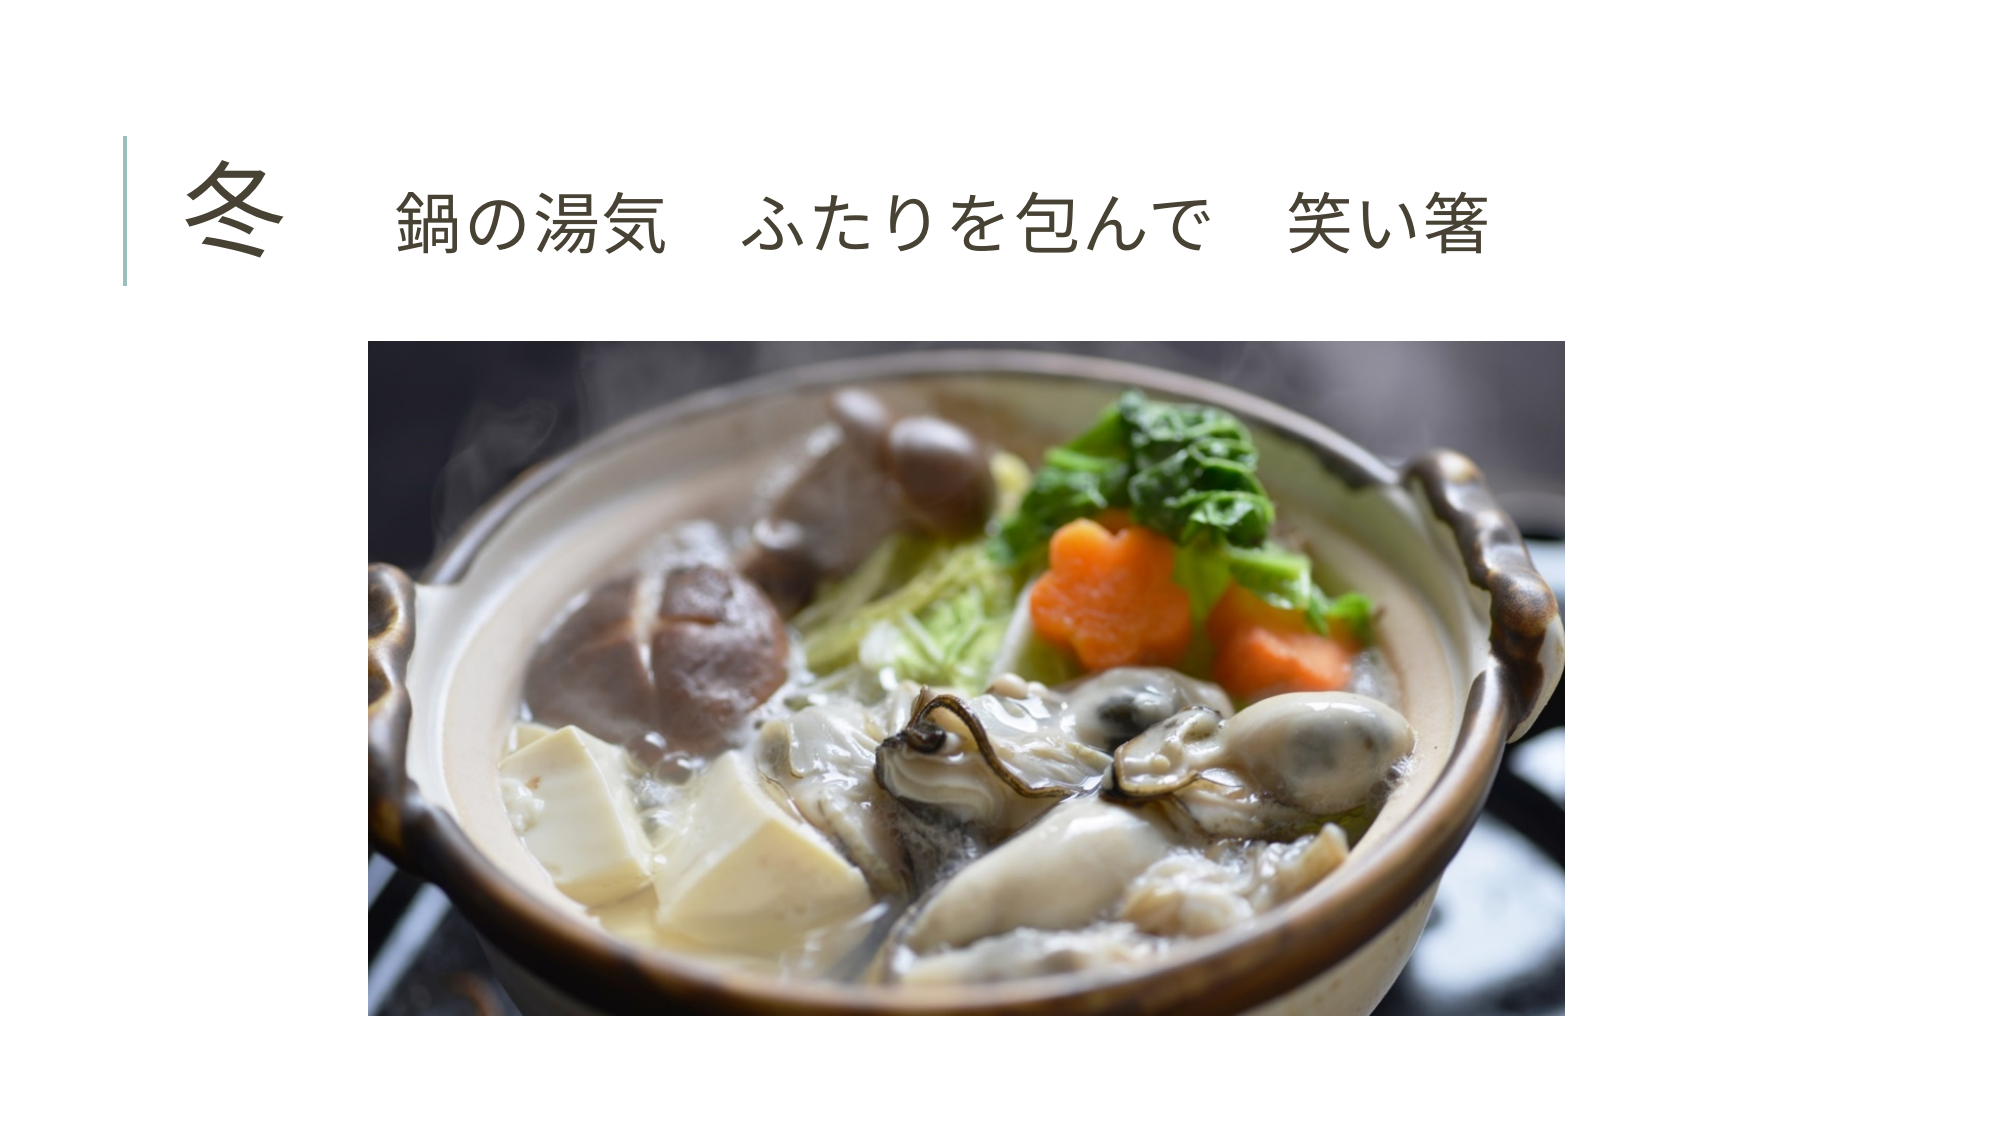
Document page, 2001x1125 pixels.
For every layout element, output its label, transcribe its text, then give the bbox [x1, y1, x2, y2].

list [367, 341, 1566, 1016]
title 冬 鍋の湯気 ふたりを包んで 笑い箸 [168, 96, 1763, 342]
